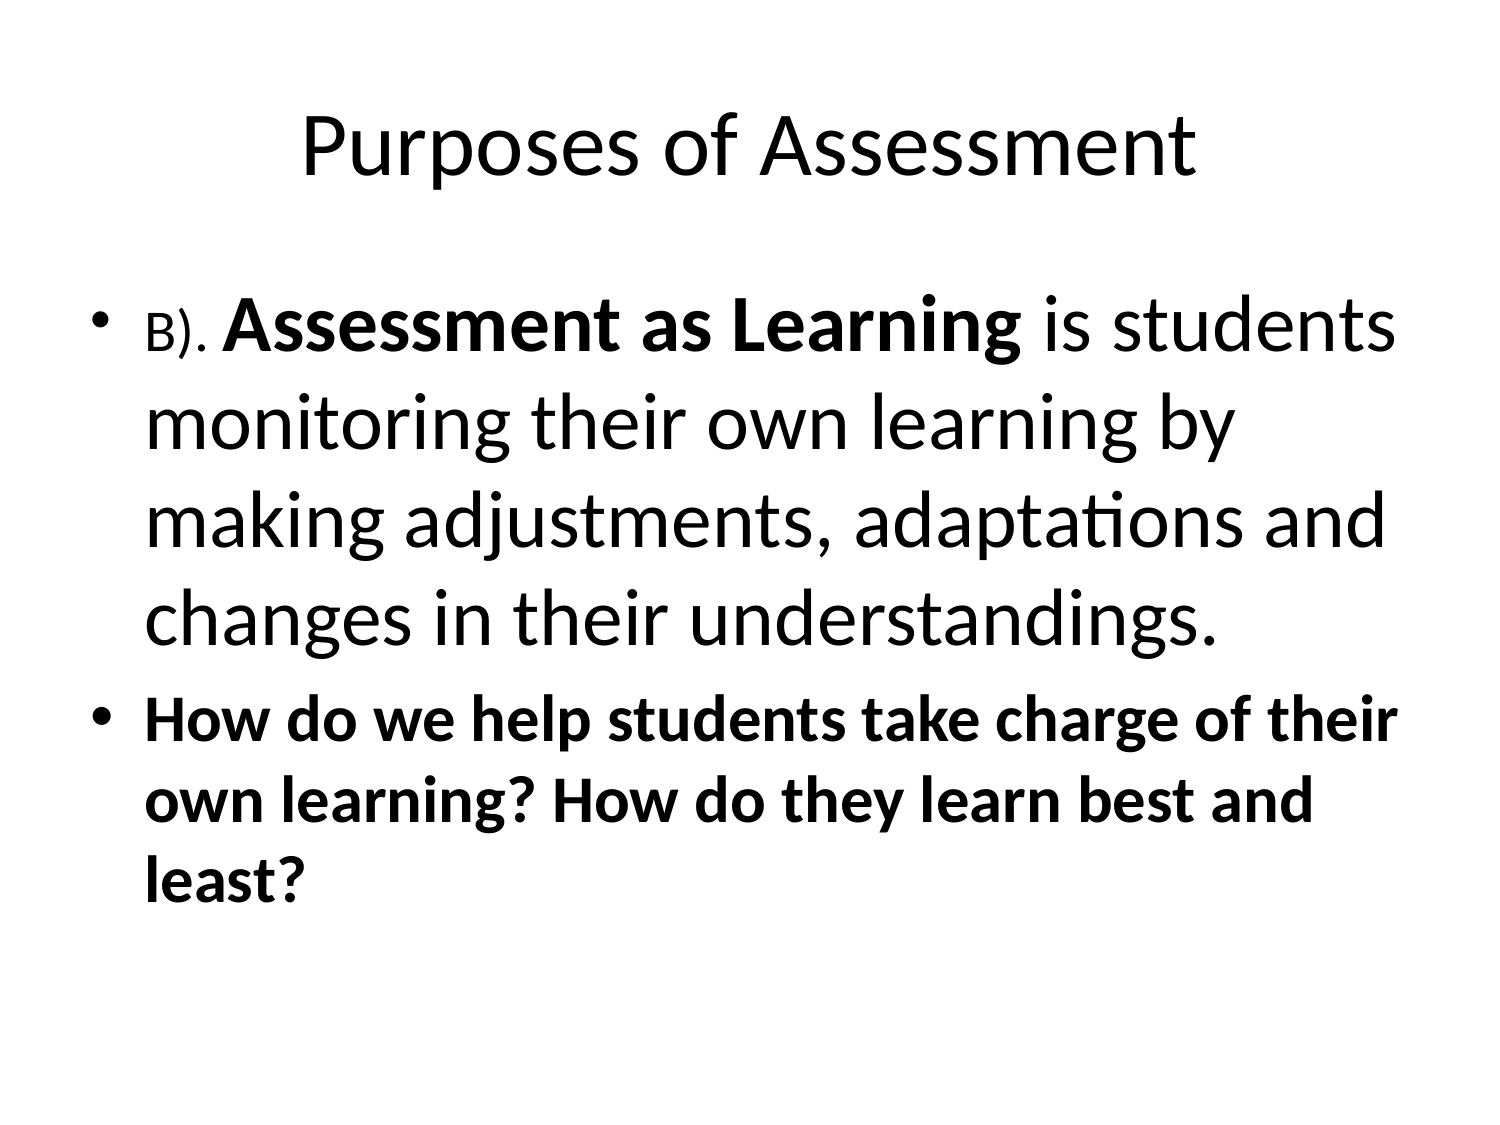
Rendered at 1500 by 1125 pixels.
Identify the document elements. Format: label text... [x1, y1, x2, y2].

title Purposes of Assessment [75, 45, 1425, 233]
list B). Assessment as Learning is students monitoring their own learning by making adjustments, adaptations and changes in their understandings. How do we help students take charge of their own learning? How do they learn best and least? [75, 262, 1425, 1005]
